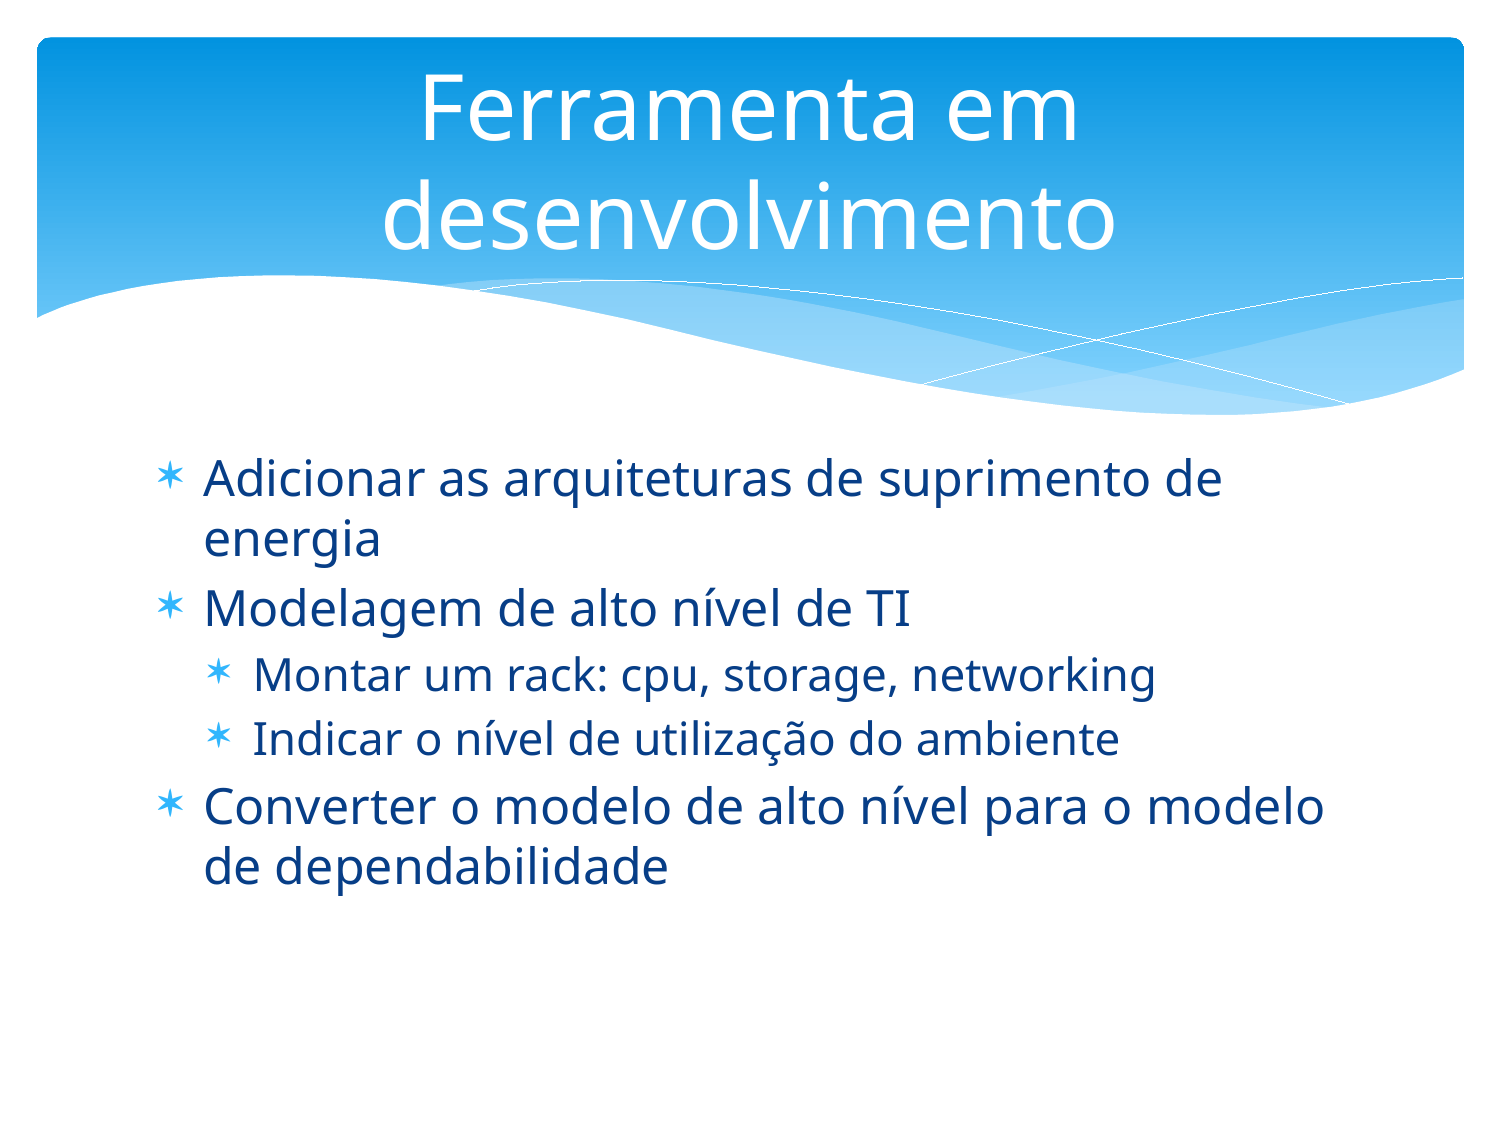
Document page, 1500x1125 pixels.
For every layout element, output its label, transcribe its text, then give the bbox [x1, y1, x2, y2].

title Ferramenta em desenvolvimento [75, 55, 1425, 261]
list Adicionar as arquiteturas de suprimento de energia Modelagem de alto nível de TI Montar um rack: cpu, storage, networking Indicar o nível de utilização do ambiente Converter o modelo de alto nível para o modelo de dependabilidade [143, 438, 1359, 1005]
